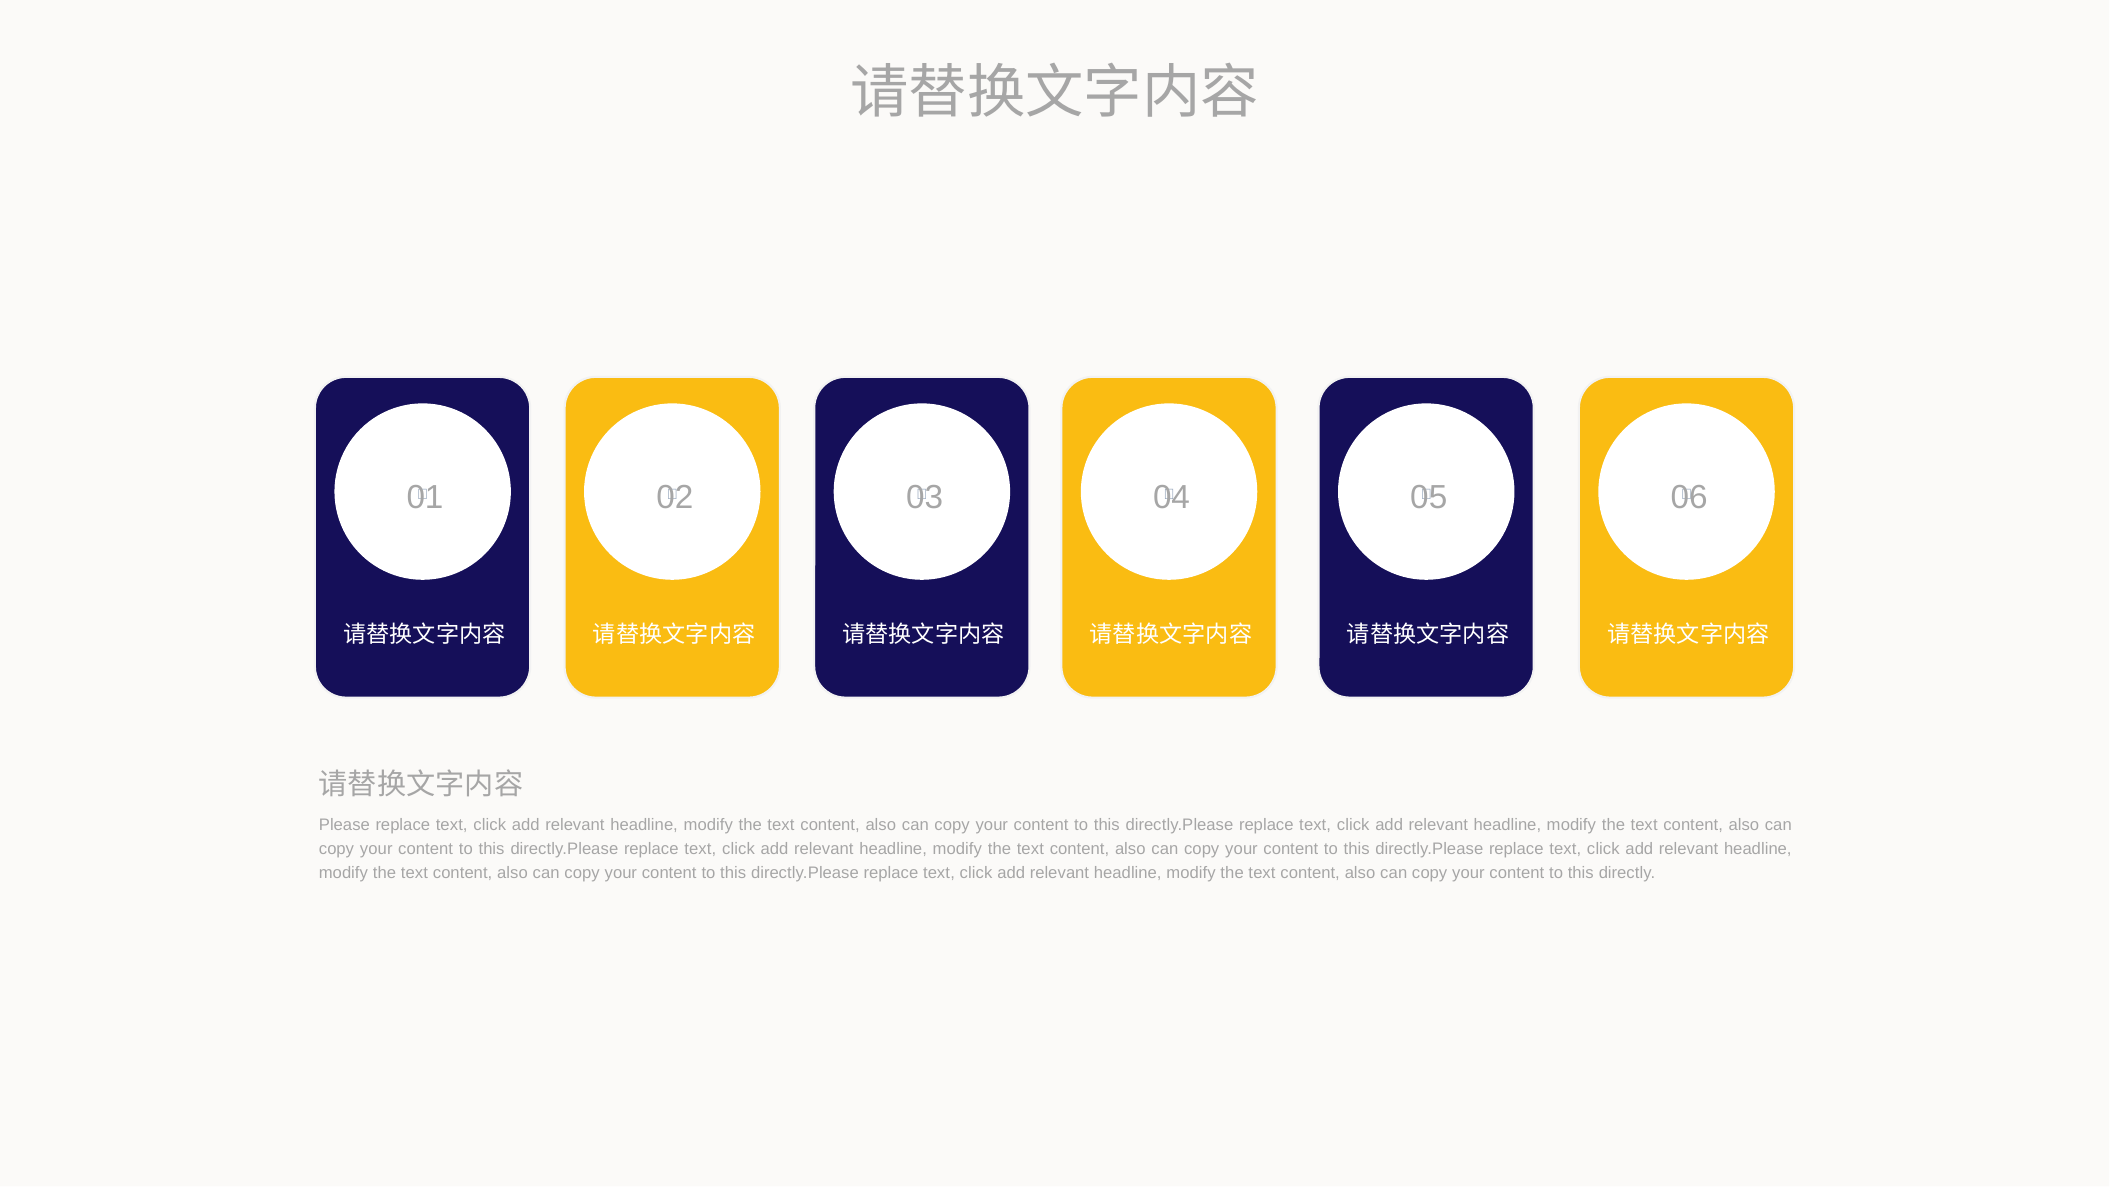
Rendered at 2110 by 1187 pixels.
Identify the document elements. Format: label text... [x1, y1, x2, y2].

text_box [1060, 375, 1278, 699]
text_box [1577, 375, 1796, 699]
text_box  [1079, 402, 1259, 581]
text_box  [333, 402, 512, 581]
text_box 05 [1360, 437, 1497, 546]
text_box [813, 375, 1031, 699]
text_box [563, 375, 781, 699]
text_box [313, 375, 532, 699]
text_box  [583, 402, 762, 581]
text_box 01 [356, 437, 494, 546]
text_box 04 [1103, 437, 1240, 546]
text_box 请替换文字内容 [1582, 602, 1795, 659]
text_box 02 [606, 437, 743, 546]
text_box 03 [856, 437, 993, 546]
text_box  [1336, 402, 1516, 581]
text_box 06 [1620, 437, 1758, 546]
text_box 请替换文字内容 [318, 751, 630, 808]
text_box  [832, 402, 1012, 581]
text_box 请替换文字内容 [1322, 602, 1534, 659]
text_box 请替换文字内容 [1065, 602, 1277, 659]
text_box Please replace text, click add relevant headline, modify the text content, also can copy your content to this directly.Please replace text, click add relevant headline, modify the text content, also can copy your content to this directly.Please replace text, click add relevant headline, modify the text content, also can copy your content to this directly.Please replace text, click add relevant headline, modify the text content, also can copy your content to this directly.Please replace text, click add relevant headline, modify the text content, also can copy your content to this directly. [318, 810, 1795, 946]
text_box  [1597, 402, 1776, 581]
text_box 请替换文字内容 [568, 602, 780, 659]
text_box 请替换文字内容 [318, 602, 531, 659]
text_box 请替换文字内容 [817, 602, 1030, 659]
text_box 请替换文字内容 [820, 32, 1289, 124]
text_box [1317, 375, 1535, 699]
